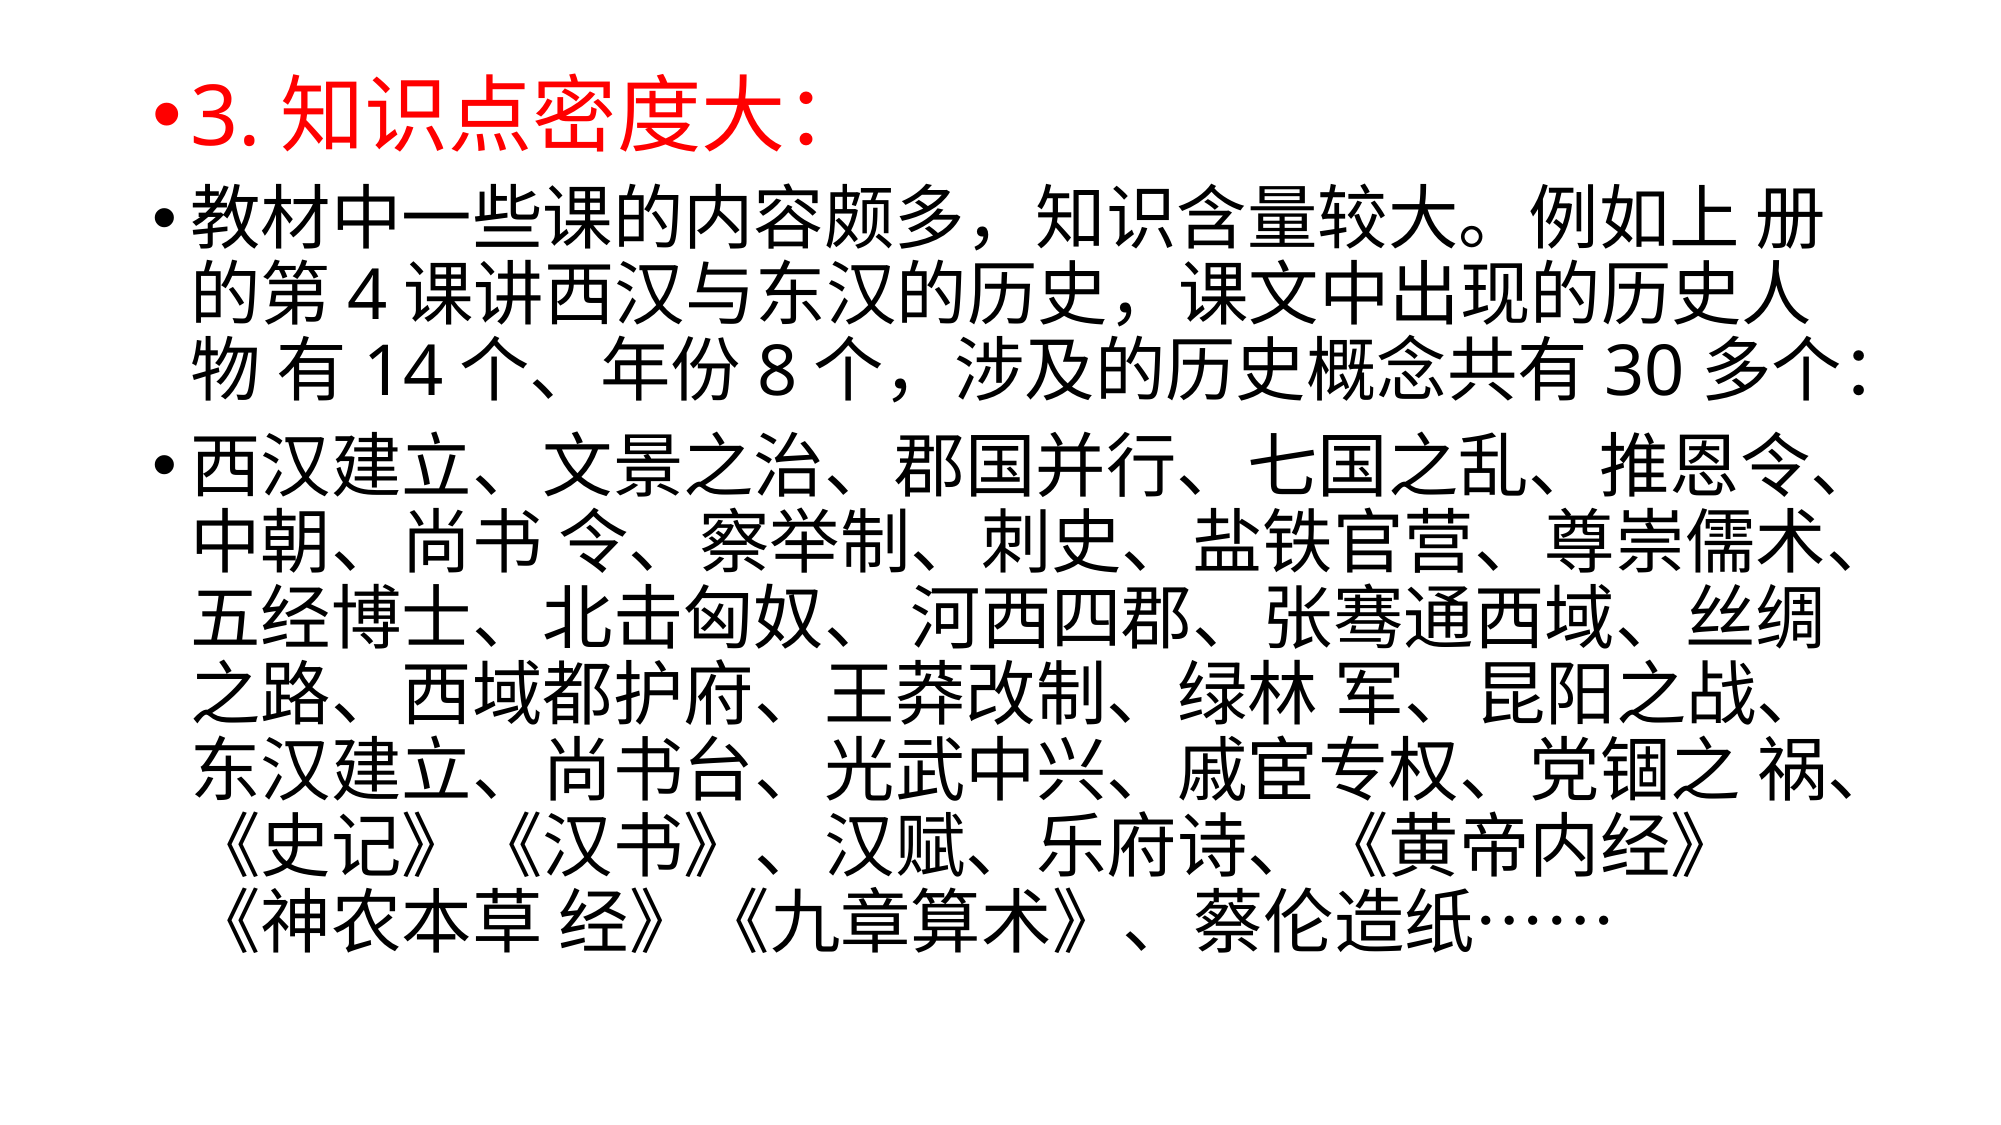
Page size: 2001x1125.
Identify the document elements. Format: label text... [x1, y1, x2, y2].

list 3.知识点密度大： 教材中一些课的内容颇多，知识含量较大。例如上 册的第4课讲西汉与东汉的历史，课文中出现的历史人物 有14个、年份8个，涉及的历史概念共有30多个： 西汉建立、文景之治、郡国并行、七国之乱、推恩令、中朝、尚书 令、察举制、刺史、盐铁官营、尊崇儒术、五经博士、北击匈奴、 河西四郡、张骞通西域、丝绸之路、西域都护府、王莽改制、绿林 军、昆阳之战、东汉建立、尚书台、光武中兴、戚宦专权、党锢之 祸、《史记》《汉书》、汉赋、乐府诗、《黄帝内经》《神农本草 经》《九章算术》、蔡伦造纸…… [137, 65, 1863, 1014]
